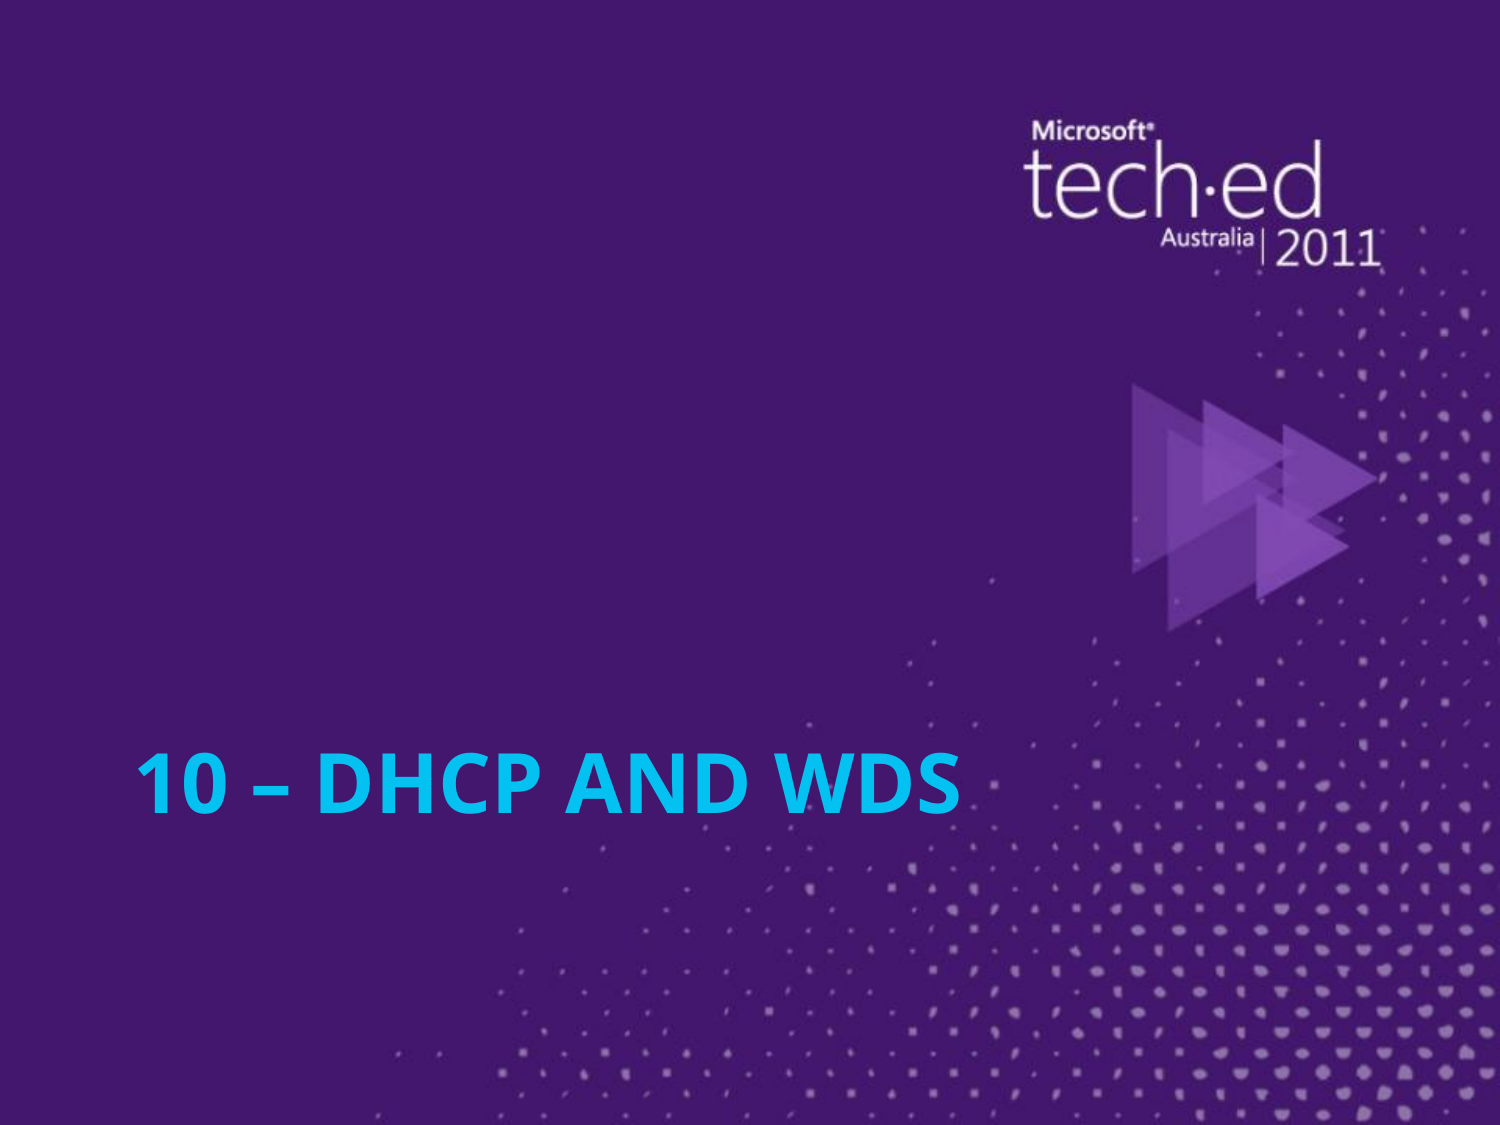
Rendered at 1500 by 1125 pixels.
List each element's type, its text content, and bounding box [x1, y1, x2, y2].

picture [0, 0, 1500, 1125]
title 10 – DHCP and WDS [118, 722, 1394, 947]
